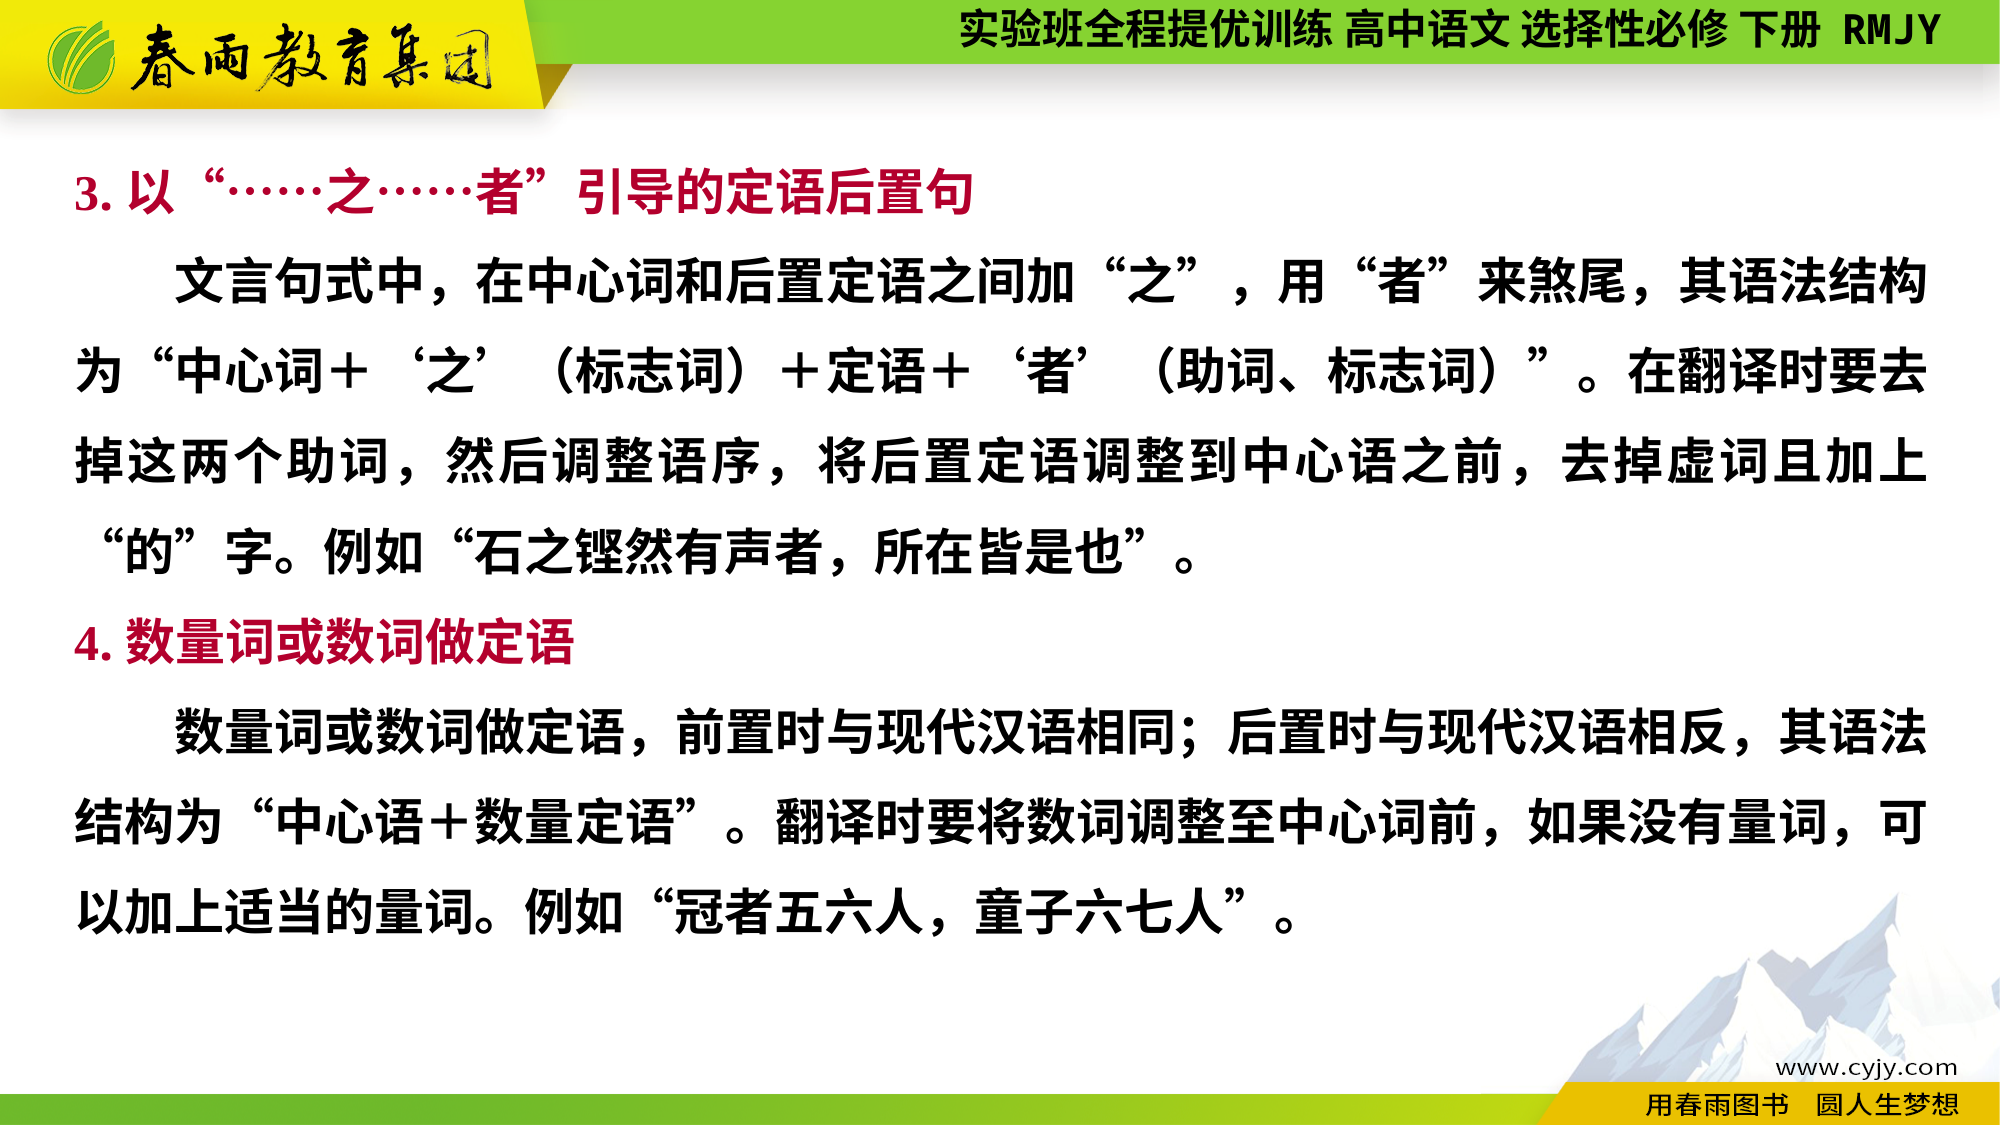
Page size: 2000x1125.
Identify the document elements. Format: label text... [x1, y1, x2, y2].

picture [0, 0, 2000, 1125]
list 3.以“……之……者”引导的定语后置句 文言句式中，在中心词和后置定语之间加“之”，用“者”来煞尾，其语法结构为“中心词＋‘之’（标志词）＋定语＋‘者’（助词、标志词）”。在翻译时要去掉这两个助词，然后调整语序，将后置定语调整到中心语之前，去掉虚词且加上“的”字。例如“石之铿然有声者，所在皆是也”。 4.数量词或数词做定语 数量词或数词做定语，前置时与现代汉语相同；后置时与现代汉语相反，其语法结构为“中心语＋数量定语”。翻译时要将数词调整至中心词前，如果没有量词，可以加上适当的量词。例如“冠者五六人，童子六七人”。 [59, 122, 1944, 956]
